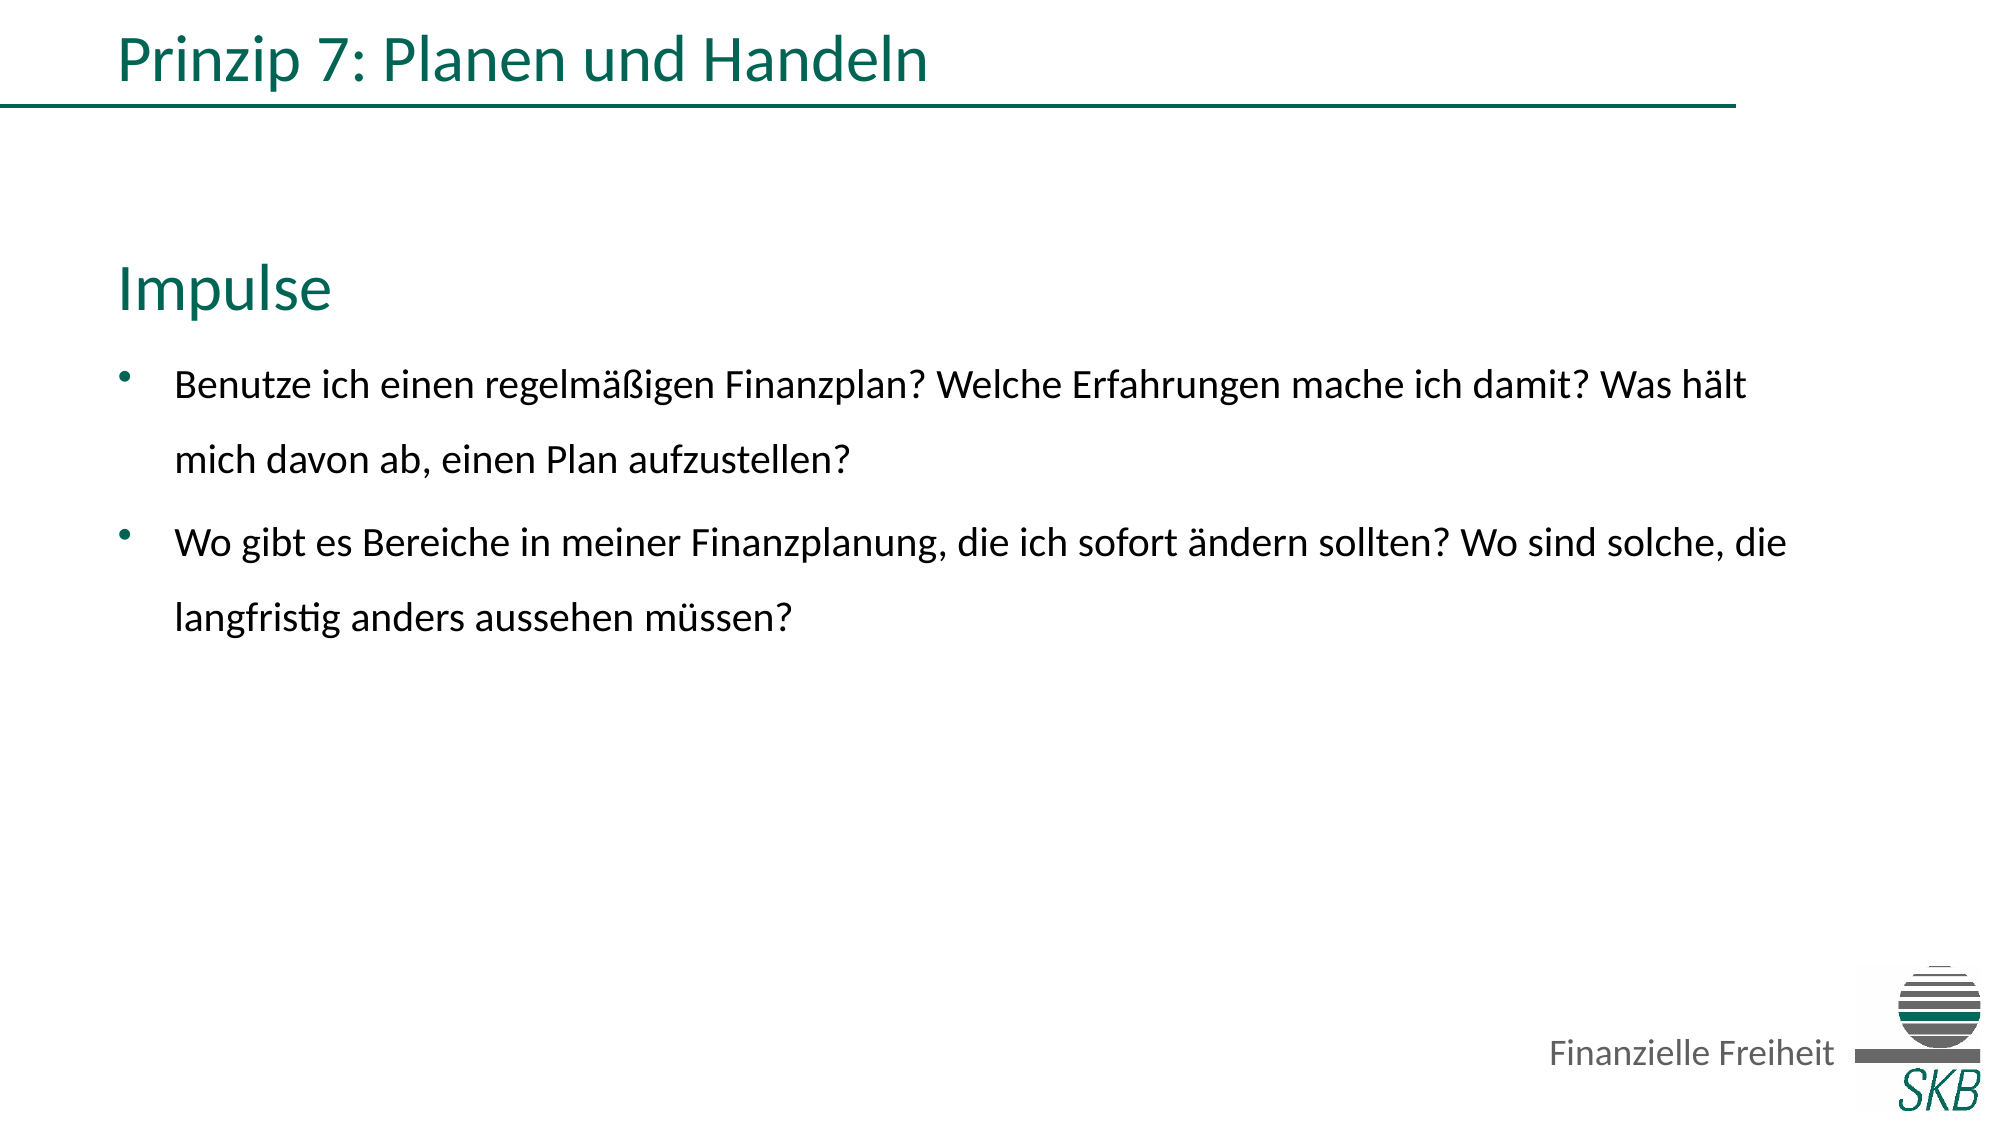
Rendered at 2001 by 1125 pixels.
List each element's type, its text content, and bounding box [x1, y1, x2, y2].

list Impulse Benutze ich einen regelmäßigen Finanzplan? Welche Erfahrungen mache ich damit? Was hält mich davon ab, einen Plan aufzustellen? Wo gibt es Bereiche in meiner Finanzplanung, die ich sofort ändern sollten? Wo sind solche, die langfristig anders aussehen müssen? [117, 243, 1792, 944]
picture [1855, 966, 1981, 1111]
text_box Prinzip 7: Planen und Handeln [102, 7, 1300, 80]
